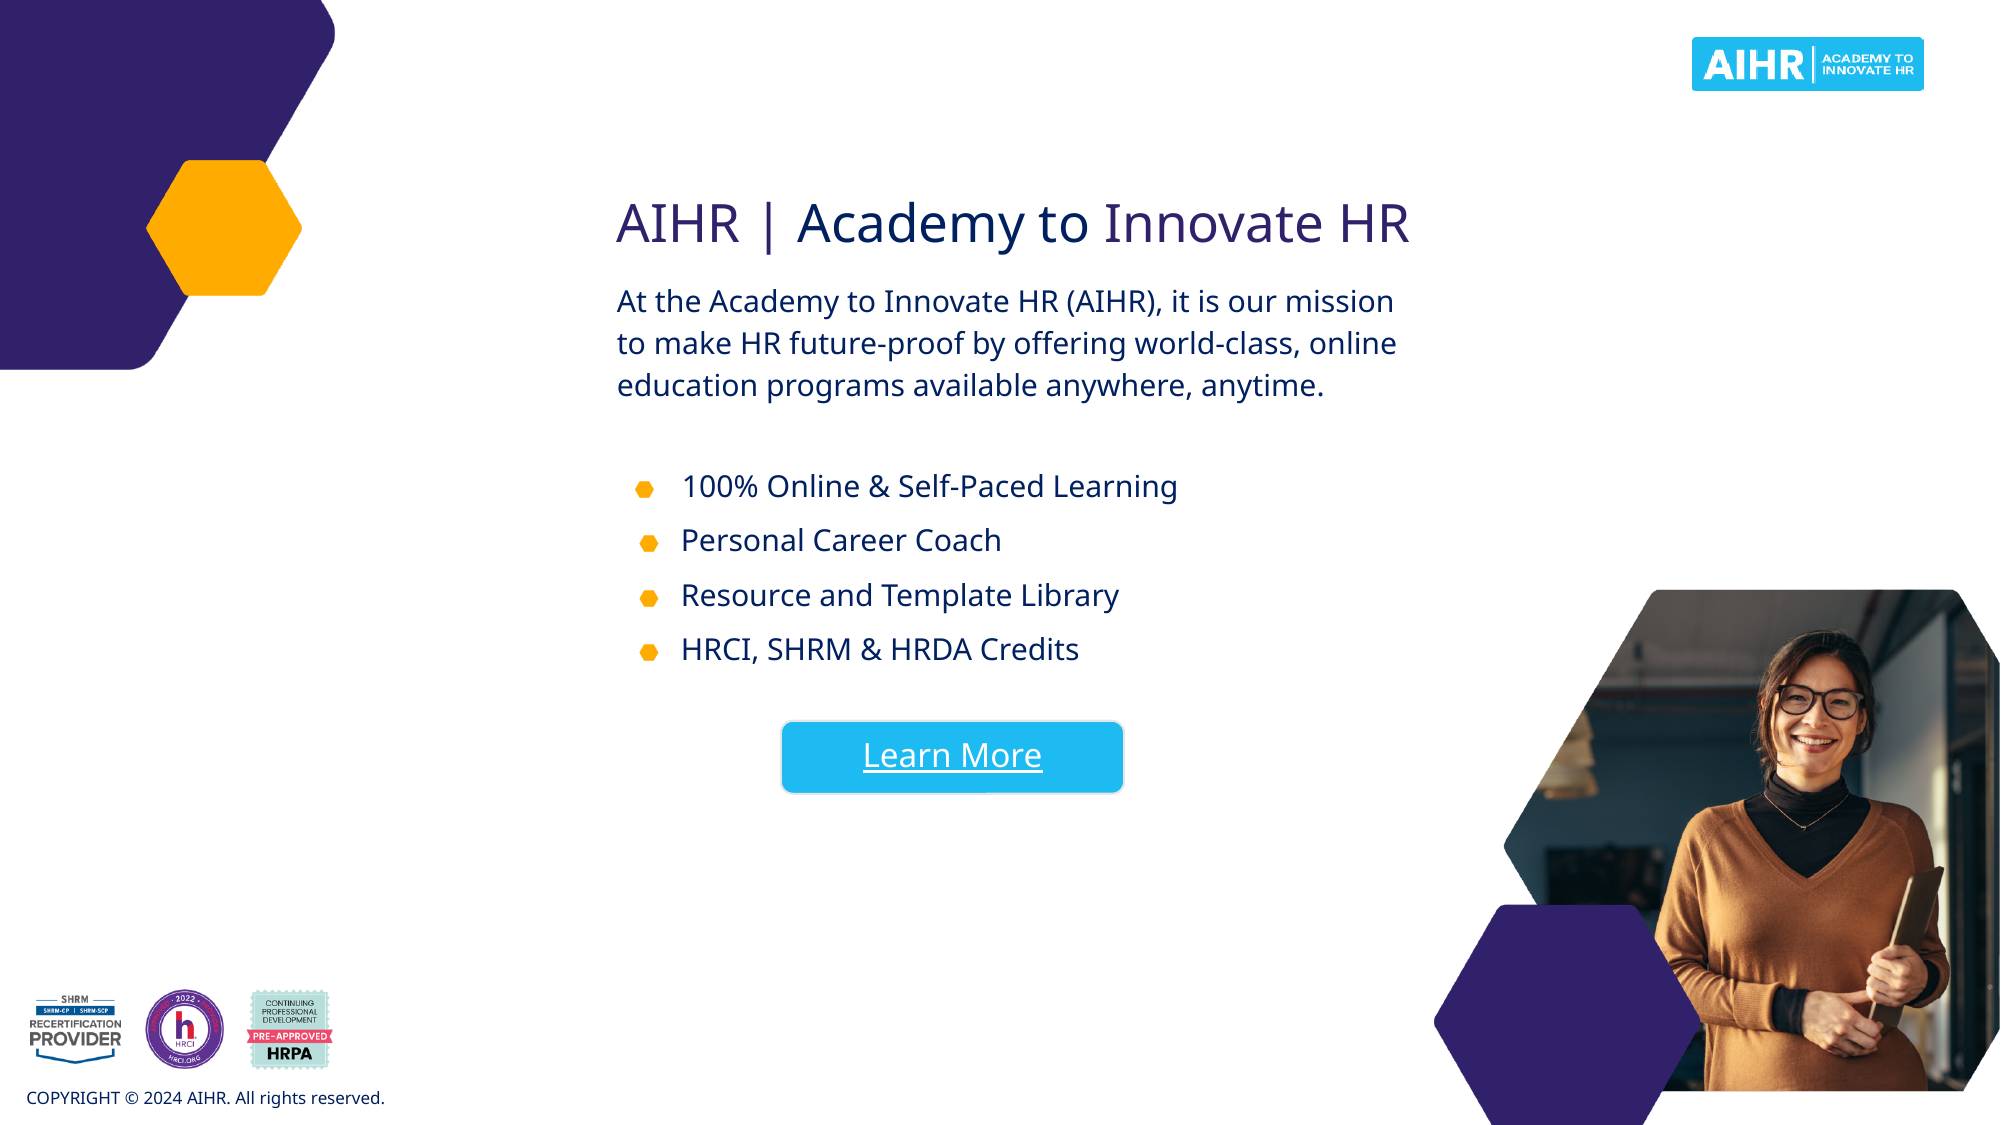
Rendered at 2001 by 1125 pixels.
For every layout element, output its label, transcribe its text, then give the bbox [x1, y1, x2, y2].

text_box At the Academy to Innovate HR (AIHR), it is our mission to make HR future-proof by offering world-class, online education programs available anywhere, anytime. [602, 269, 1451, 410]
text_box AIHR | Academy to Innovate HR [602, 182, 1449, 261]
text_box ⬣ 100% Online & Self-Paced Learning ⬣ Personal Career Coach ⬣ Resource and Template Library ⬣ HRCI, SHRM & HRDA Credits [443, 441, 1240, 674]
text_box Learn More [779, 719, 1126, 795]
picture [1370, 538, 2000, 1125]
picture [1692, 37, 1924, 91]
picture [245, 989, 333, 1070]
picture [30, 984, 121, 1076]
text_box COPYRIGHT © 2024 AIHR. All rights reserved. [11, 1079, 808, 1115]
picture [0, 0, 348, 389]
picture [145, 989, 224, 1069]
